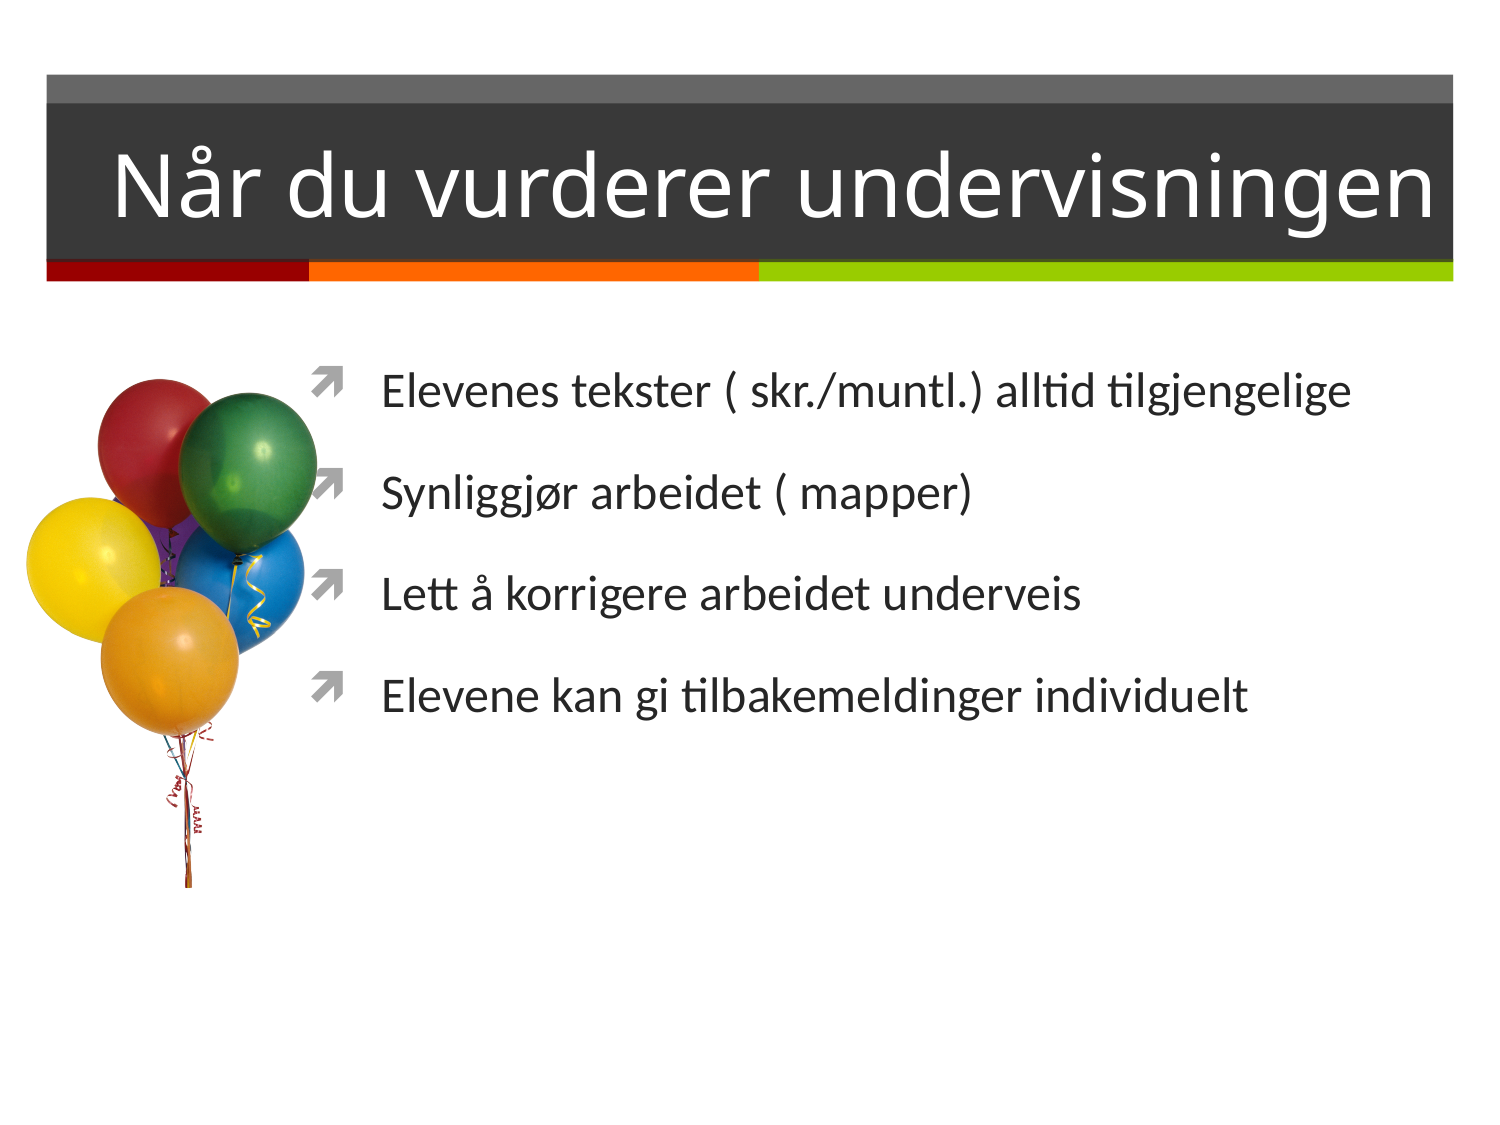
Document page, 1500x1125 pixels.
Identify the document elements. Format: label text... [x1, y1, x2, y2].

picture [23, 376, 319, 890]
title Når du vurderer undervisningen [46, 103, 1454, 263]
list Elevenes tekster ( skr./muntl.) alltid tilgjengelige Synliggjør arbeidet ( mapper) Lett å korrigere arbeidet underveis Elevene kan gi tilbakemeldinger individuelt [292, 350, 1454, 1005]
